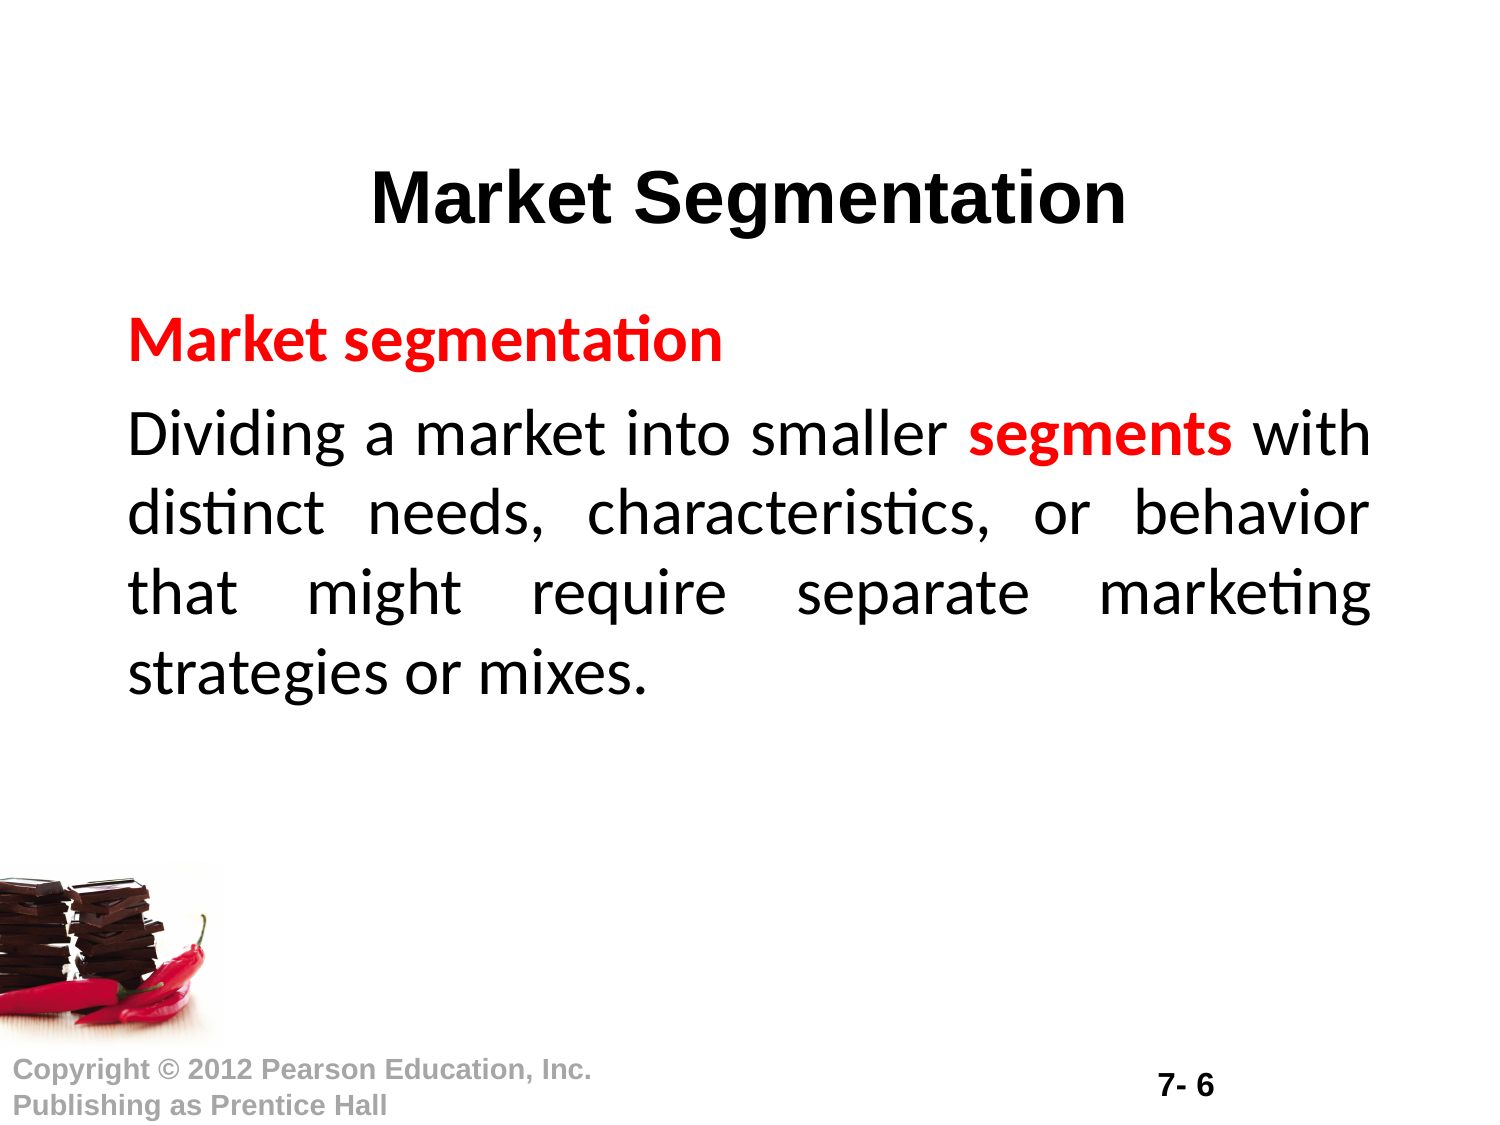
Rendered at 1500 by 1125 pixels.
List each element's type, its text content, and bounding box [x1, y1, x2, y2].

list Market segmentation Dividing a market into smaller segments with distinct needs, characteristics, or behavior that might require separate marketing strategies or mixes. [112, 288, 1388, 776]
title Market Segmentation [112, 99, 1388, 288]
picture [0, 862, 225, 1050]
